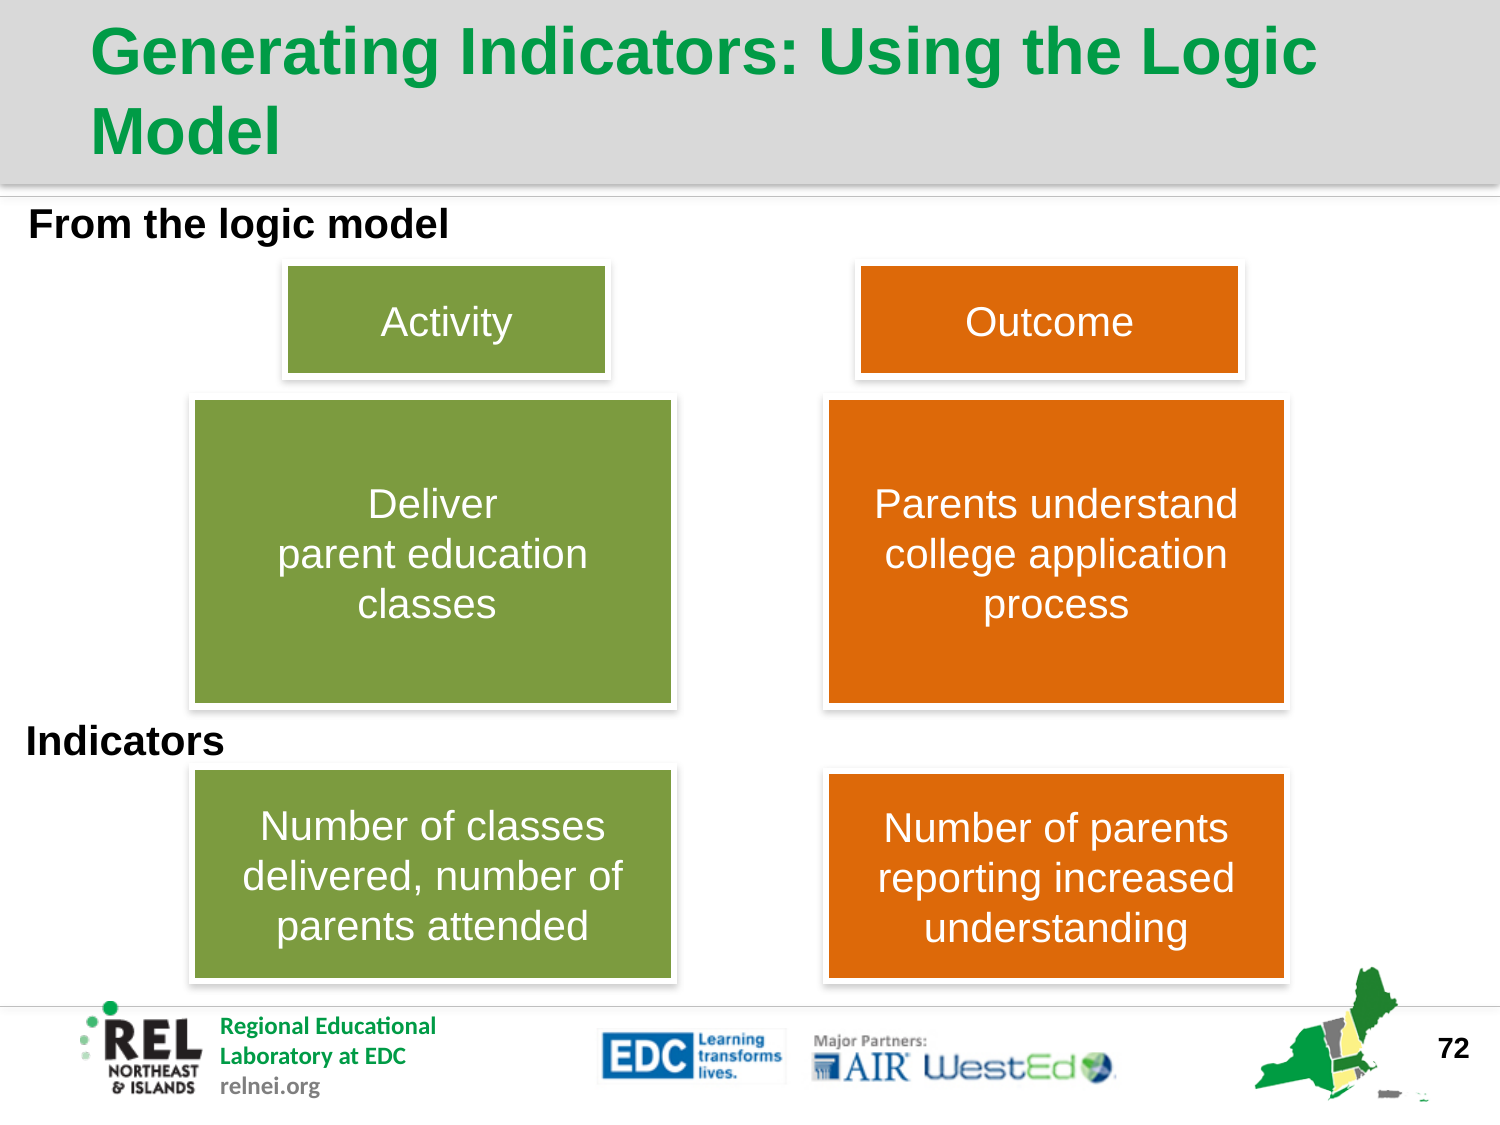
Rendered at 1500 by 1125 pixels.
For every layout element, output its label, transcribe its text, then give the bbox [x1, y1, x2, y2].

text_box Parents understand college application process [826, 396, 1287, 707]
picture [1245, 964, 1442, 1103]
picture [594, 1028, 1138, 1091]
text_box From the logic model [13, 189, 541, 255]
text_box Activity [285, 262, 609, 377]
slide_number 72 [1393, 1016, 1485, 1077]
text_box Number of classes delivered, number of parents attended [191, 766, 674, 982]
text_box Deliver parent education classes [191, 396, 674, 707]
title Generating Indicators: Using the Logic Model [75, 63, 1425, 203]
text_box Indicators [10, 706, 272, 772]
text_box Number of parents reporting increased understanding [826, 771, 1287, 982]
text_box Outcome [857, 262, 1242, 377]
picture [80, 1001, 227, 1108]
